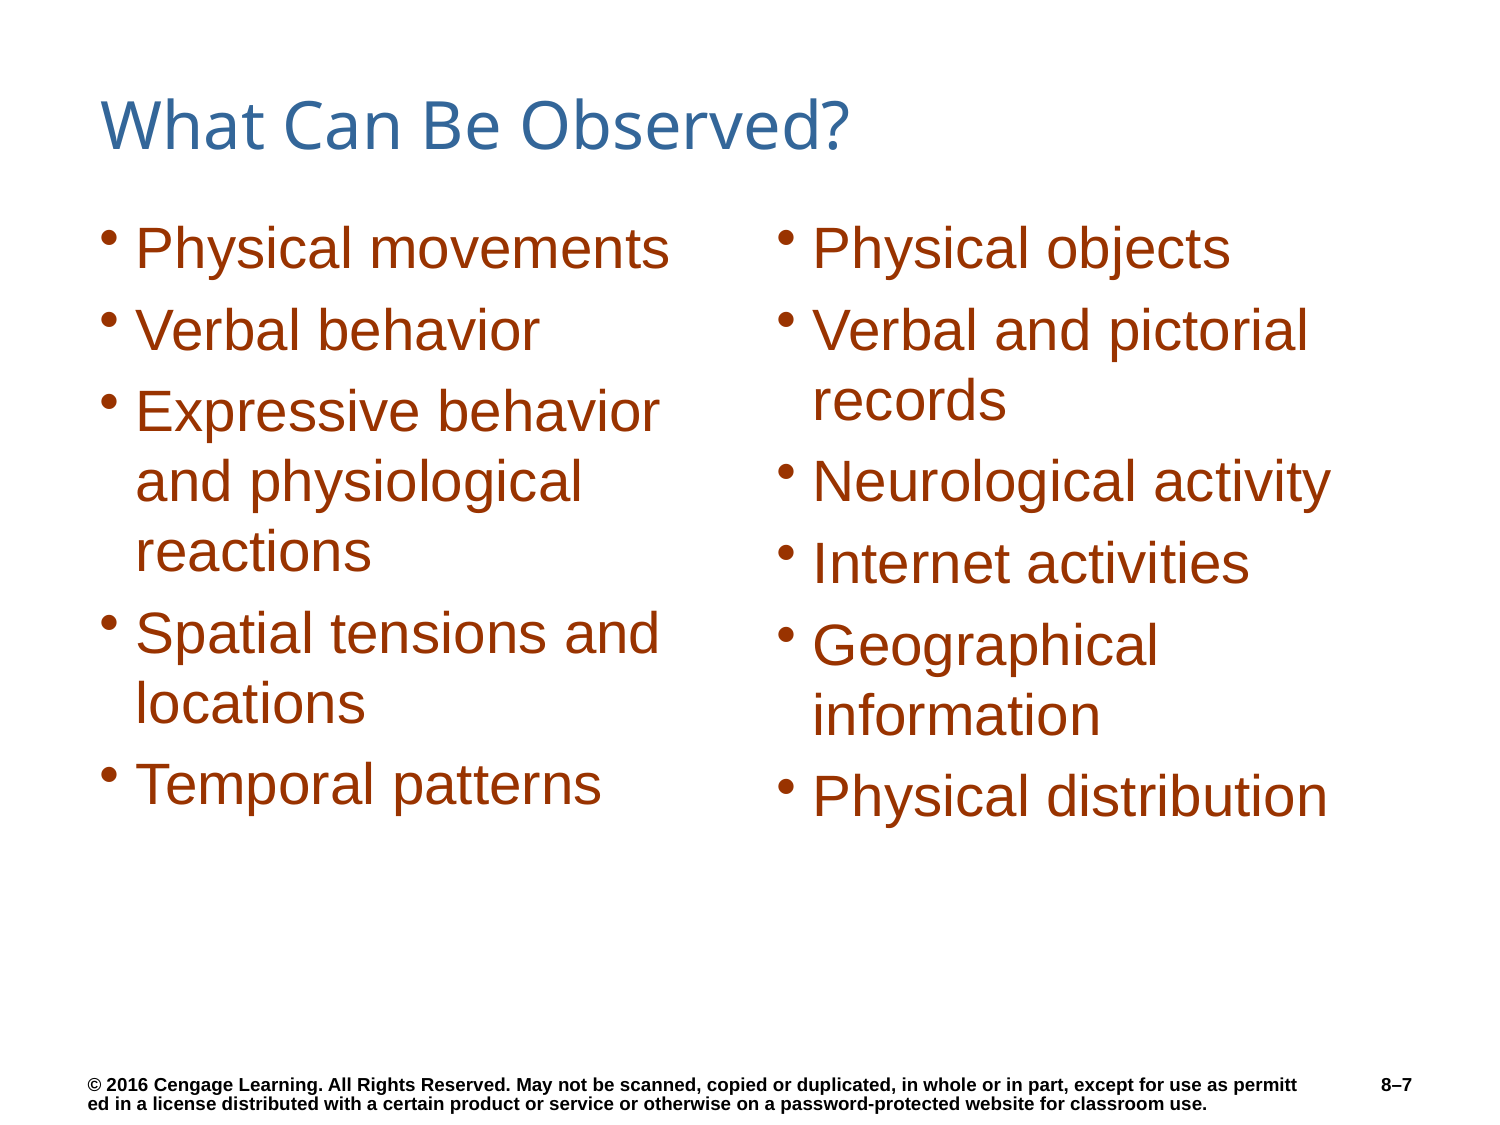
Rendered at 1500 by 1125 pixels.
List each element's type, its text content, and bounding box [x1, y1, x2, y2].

footer © 2016 Cengage Learning. All Rights Reserved. May not be scanned, copied or duplicated, in whole or in part, except for use as permitted in a license distributed with a certain product or service or otherwise on a password-protected website for classroom use. [87, 1057, 1050, 1103]
slide_number 8–7 [1050, 1042, 1413, 1103]
list Physical objects Verbal and pictorial records Neurological activity Internet activities Geographical information Physical distribution [761, 202, 1414, 1013]
title What Can Be Observed? [85, 75, 1411, 171]
list Physical movements Verbal behavior Expressive behavior and physiological reactions Spatial tensions and locations Temporal patterns [84, 202, 737, 1013]
